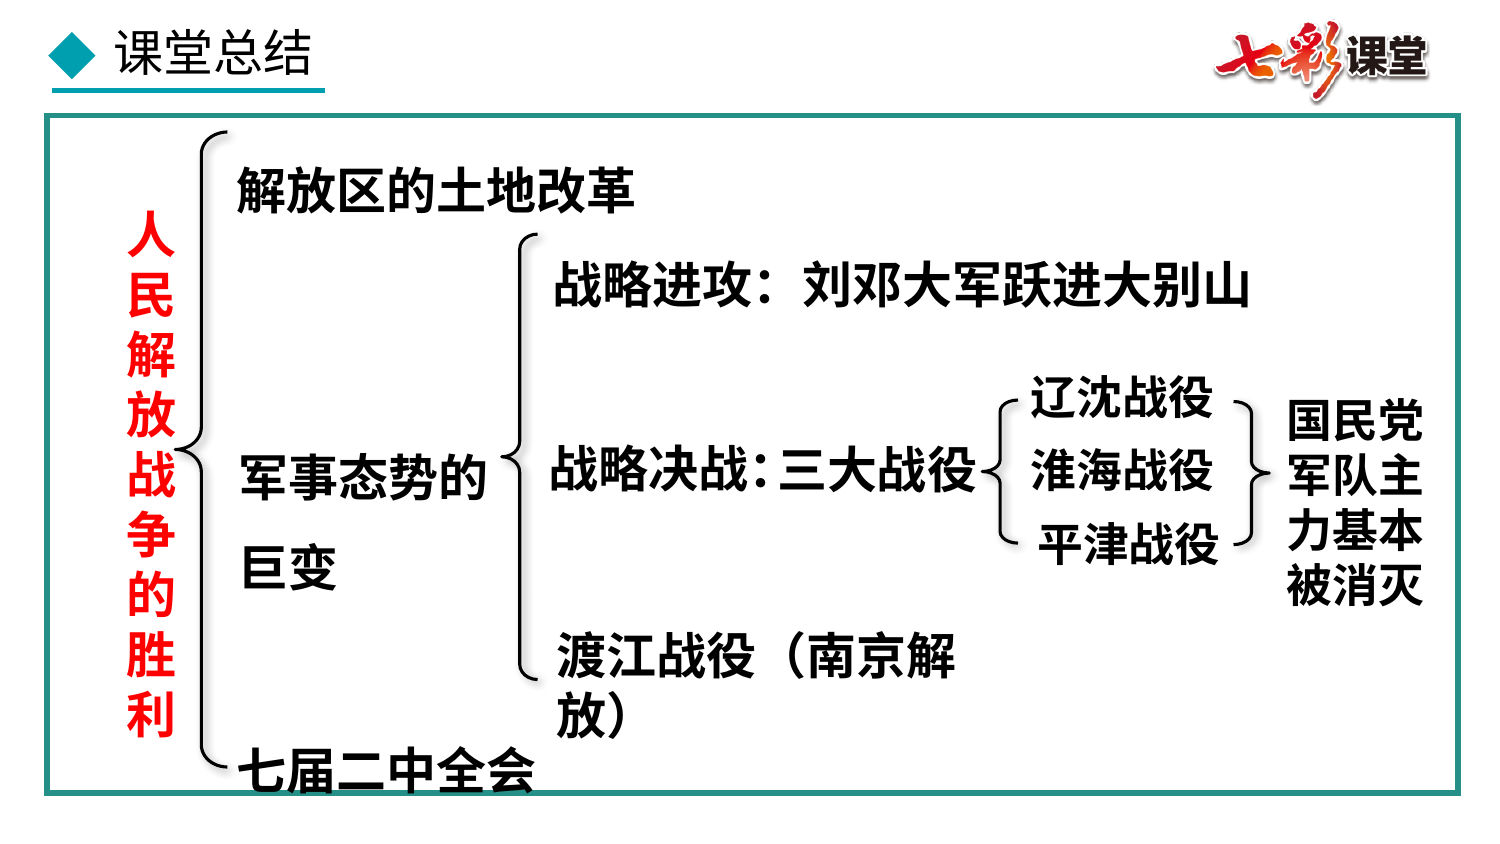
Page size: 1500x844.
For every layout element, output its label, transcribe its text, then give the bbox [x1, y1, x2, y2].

text_box 战略决战： [548, 431, 773, 503]
text_box [982, 400, 1018, 544]
text_box 平津战役 [1026, 509, 1233, 576]
text_box [175, 131, 228, 767]
text_box 渡江战役（南京解放） [545, 619, 1044, 751]
text_box 国民党军队主力基本被消灭 [1275, 385, 1461, 617]
text_box 淮海战役 [1026, 435, 1226, 502]
text_box [1233, 401, 1270, 545]
text_box 辽沈战役 [1019, 363, 1226, 430]
text_box 人民解放战争的胜利 [115, 198, 176, 750]
picture [1210, 15, 1434, 106]
text_box 七届二中全会 [224, 703, 627, 805]
text_box 解放区的土地改革 [224, 123, 773, 225]
text_box 战略进攻：刘邓大军跃进大别山 [548, 247, 1276, 319]
text_box 军事态势的巨变 [227, 411, 517, 603]
text_box 三大战役 [765, 433, 997, 505]
text_box [501, 234, 538, 680]
